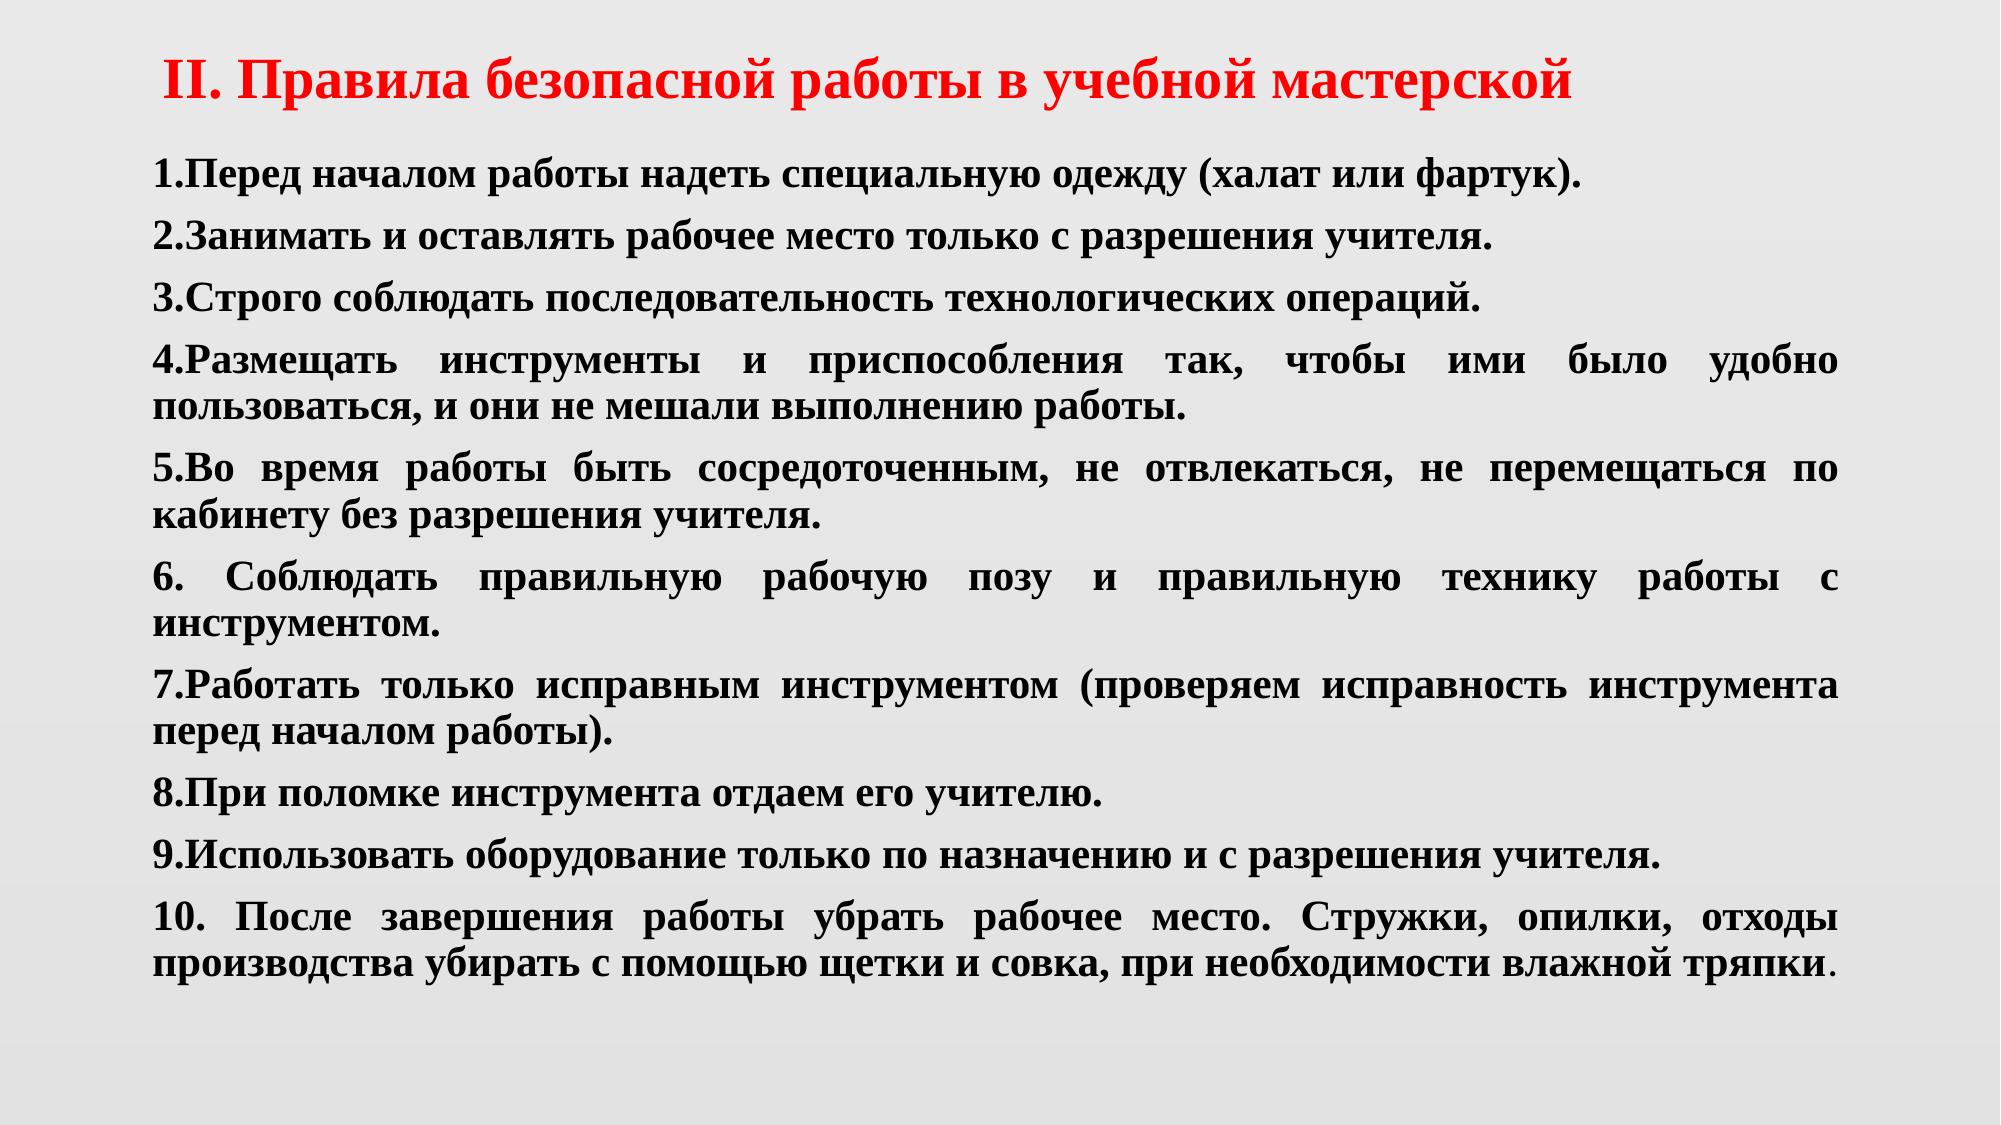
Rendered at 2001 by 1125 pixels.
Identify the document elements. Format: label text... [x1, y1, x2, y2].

text_box II. Правила безопасной работы в учебной мастерской [147, 40, 1685, 119]
list 1.Перед началом работы надеть специальную одежду (халат или фартук). 2.Занимать и оставлять рабочее место только с разрешения учителя. 3.Строго соблюдать последовательность технологических операций. 4.Размещать инструменты и приспособления так, чтобы ими было удобно пользоваться, и они не мешали выполнению работы. 5.Во время работы быть сосредоточенным, не отвлекаться, не перемещаться по кабинету без разрешения учителя. 6. Соблюдать правильную рабочую позу и правильную технику работы с инструментом. 7.Работать только исправным инструментом (проверяем исправность инструмента перед началом работы). 8.При поломке инструмента отдаем его учителю. 9.Использовать оборудование только по назначению и с разрешения учителя. 10. После завершения работы убрать рабочее место. Стружки, опилки, отходы производства убирать с помощью щетки и совка, при необходимости влажной тряпки. [137, 143, 1856, 1014]
